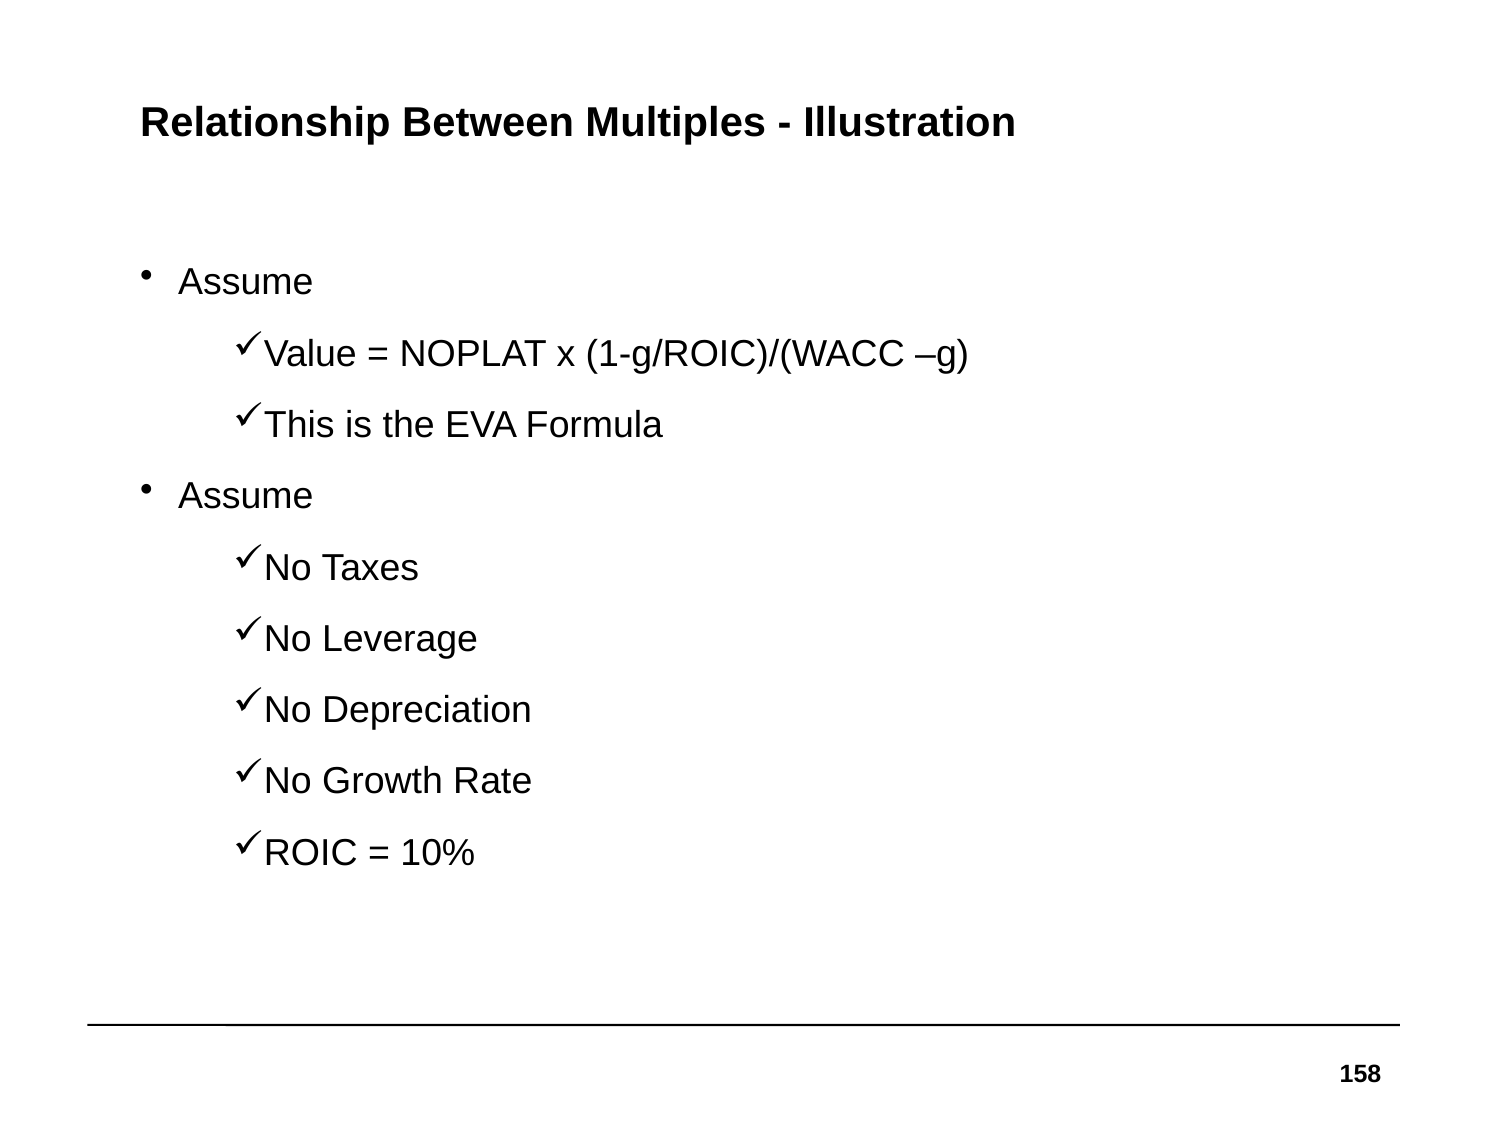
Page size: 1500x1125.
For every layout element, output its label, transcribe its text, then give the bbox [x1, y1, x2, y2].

list Assume Value = NOPLAT x (1-g/ROIC)/(WACC –g) This is the EVA Formula Assume No Taxes No Leverage No Depreciation No Growth Rate ROIC = 10% [125, 249, 1338, 1000]
title Relationship Between Multiples - Illustration [125, 87, 1375, 225]
